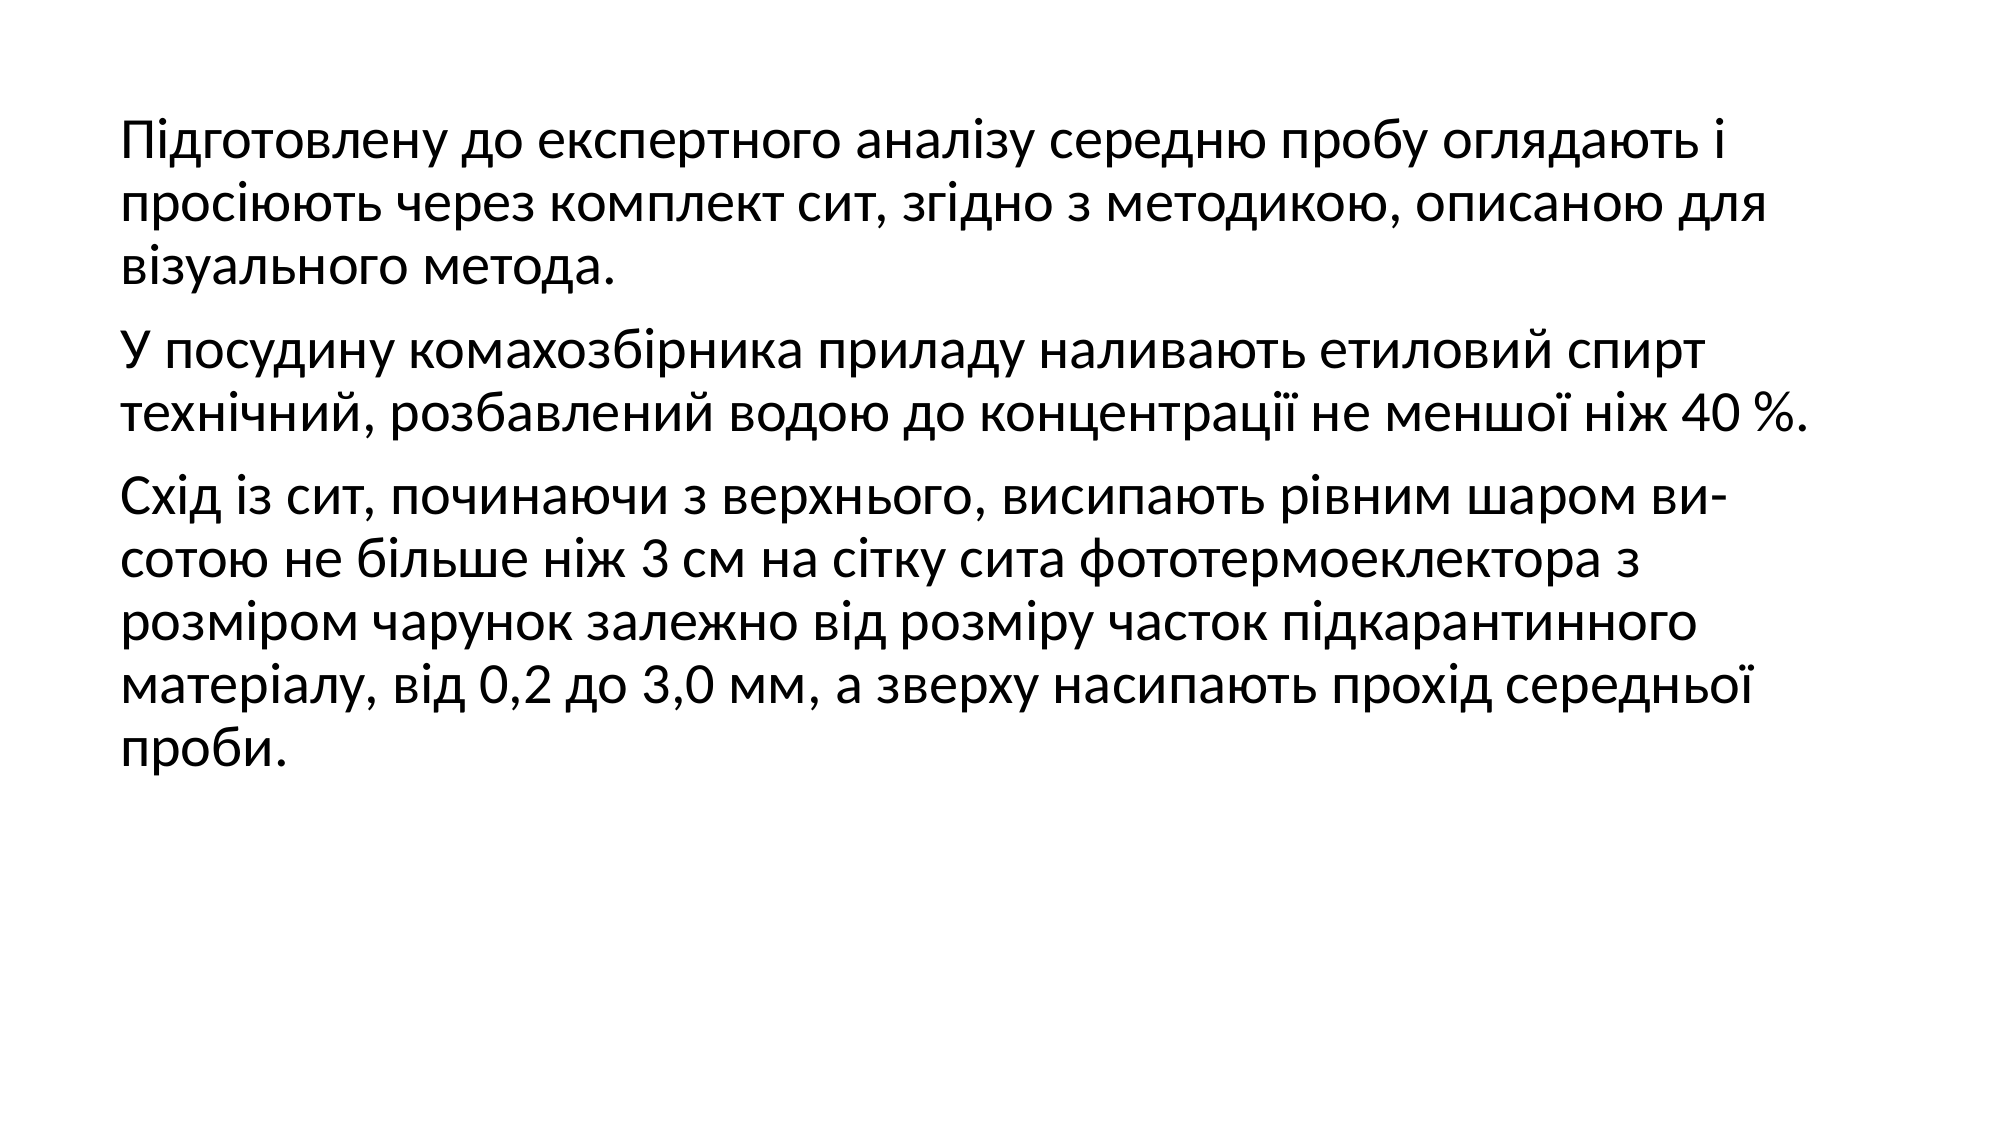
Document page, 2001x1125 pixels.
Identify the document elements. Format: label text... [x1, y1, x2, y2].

list Підготовлену до експертного аналізу середню пробу оглядають і просіюють через комплект сит, згідно з методикою, описаною для візуального метода. У посудину комахозбірника приладу наливають етиловий спирт технічний, розбавлений водою до концентрації не меншої ніж 40 %. Схід із сит, починаючи з верхнього, висипають рівним шаром ви-сотою не більше ніж 3 см на сітку сита фототермоеклектора з розміром чарунок залежно від розміру часток підкарантинного матеріалу, від 0,2 до 3,0 мм, а зверху насипають прохід середньої проби. [105, 101, 1831, 815]
